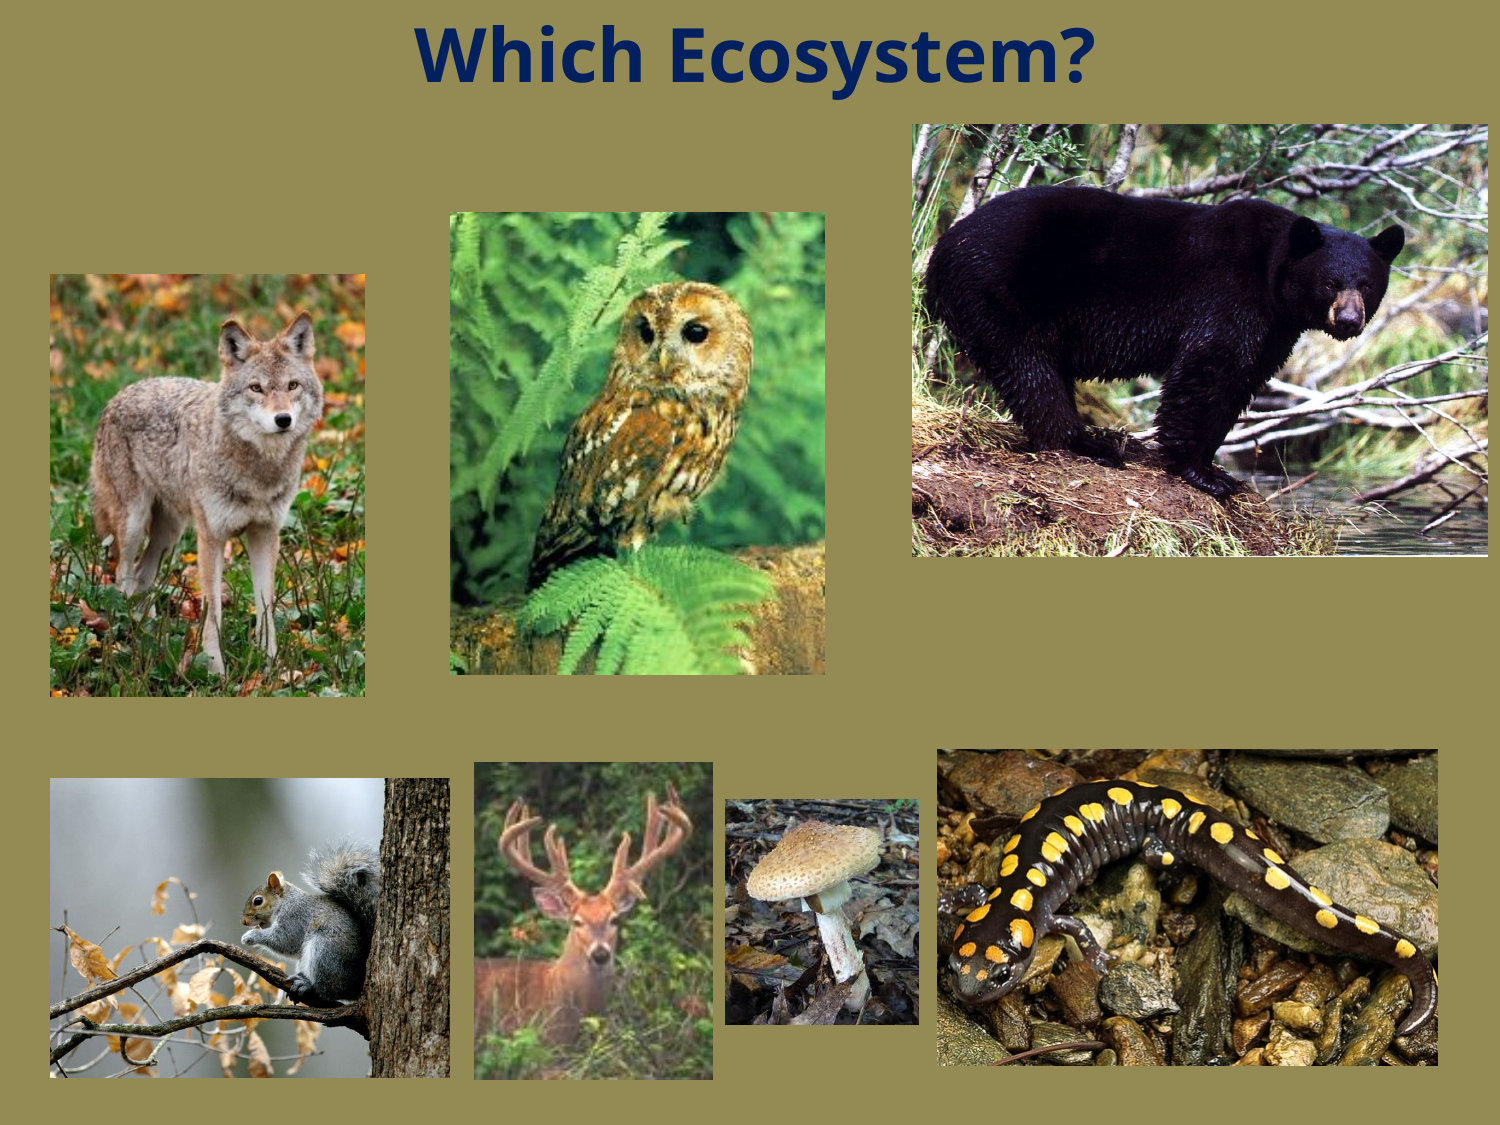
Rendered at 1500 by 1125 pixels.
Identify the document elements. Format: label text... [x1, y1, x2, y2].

picture [49, 777, 451, 1079]
picture [937, 749, 1438, 1067]
picture [449, 212, 825, 676]
picture [49, 274, 365, 698]
picture [912, 124, 1488, 557]
picture [724, 799, 919, 1026]
text_box Which Ecosystem? [399, 0, 1175, 285]
picture [474, 762, 713, 1080]
